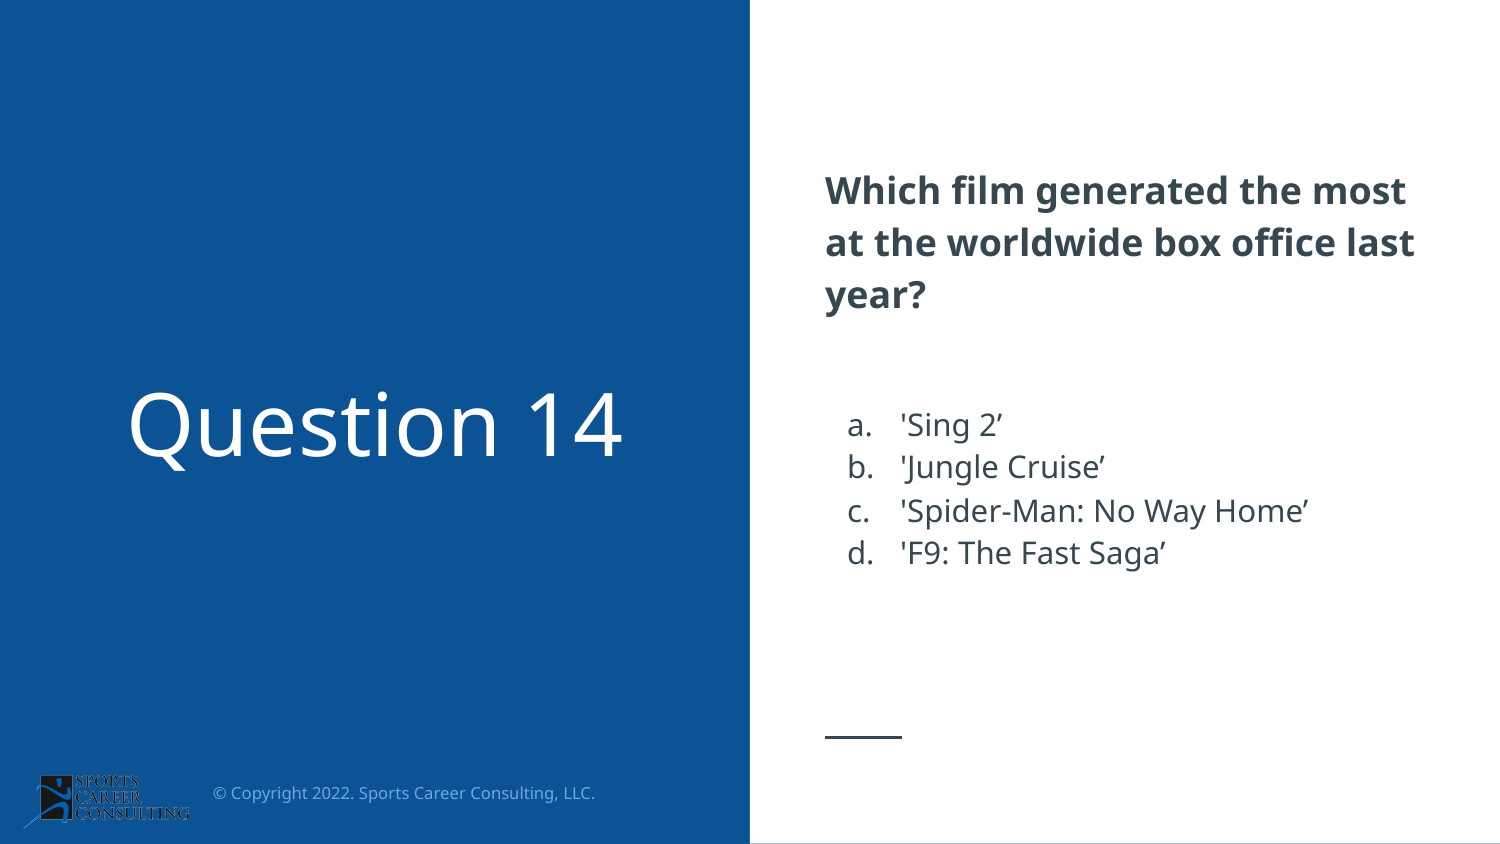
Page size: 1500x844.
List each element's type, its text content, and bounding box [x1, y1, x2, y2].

list Which film generated the most at the worldwide box office last year? 'Sing 2’ 'Jungle Cruise’ 'Spider-Man: No Way Home’ 'F9: The Fast Saga’ [810, 118, 1455, 725]
title Question 14 [43, 298, 708, 546]
text_box © Copyright 2022. Sports Career Consulting, LLC. [197, 767, 750, 838]
picture [22, 774, 190, 829]
